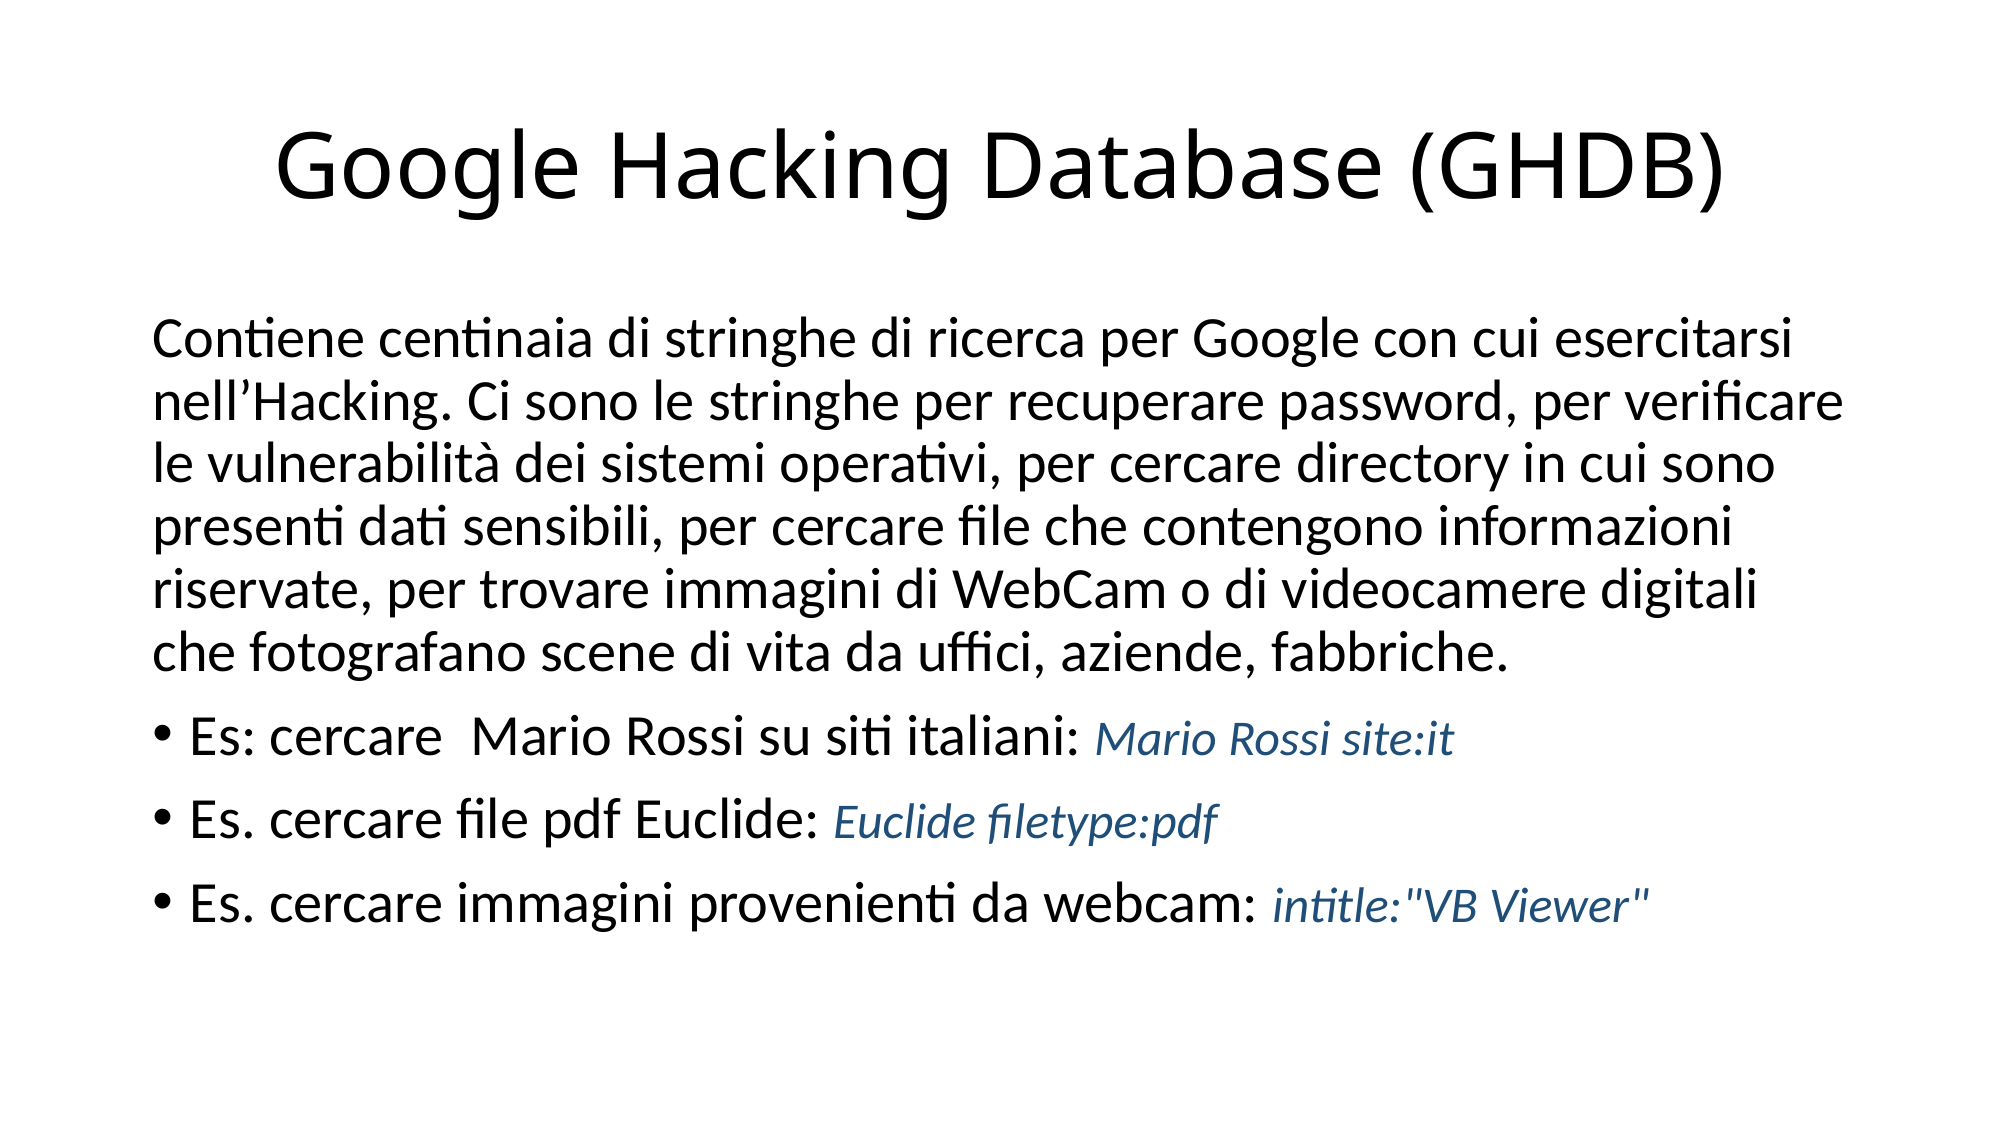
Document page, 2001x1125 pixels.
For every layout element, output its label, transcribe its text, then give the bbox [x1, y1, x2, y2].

list Contiene centinaia di stringhe di ricerca per Google con cui esercitarsi nell’Hacking. Ci sono le stringhe per recuperare password, per verificare le vulnerabilità dei sistemi operativi, per cercare directory in cui sono presenti dati sensibili, per cercare file che contengono informazioni riservate, per trovare immagini di WebCam o di videocamere digitali che fotografano scene di vita da uffici, aziende, fabbriche. Es: cercare Mario Rossi su siti italiani: Mario Rossi site:it Es. cercare file pdf Euclide: Euclide filetype:pdf Es. cercare immagini provenienti da webcam: intitle:"VB Viewer" [137, 299, 1863, 1014]
title Google Hacking Database (GHDB) [137, 59, 1863, 278]
